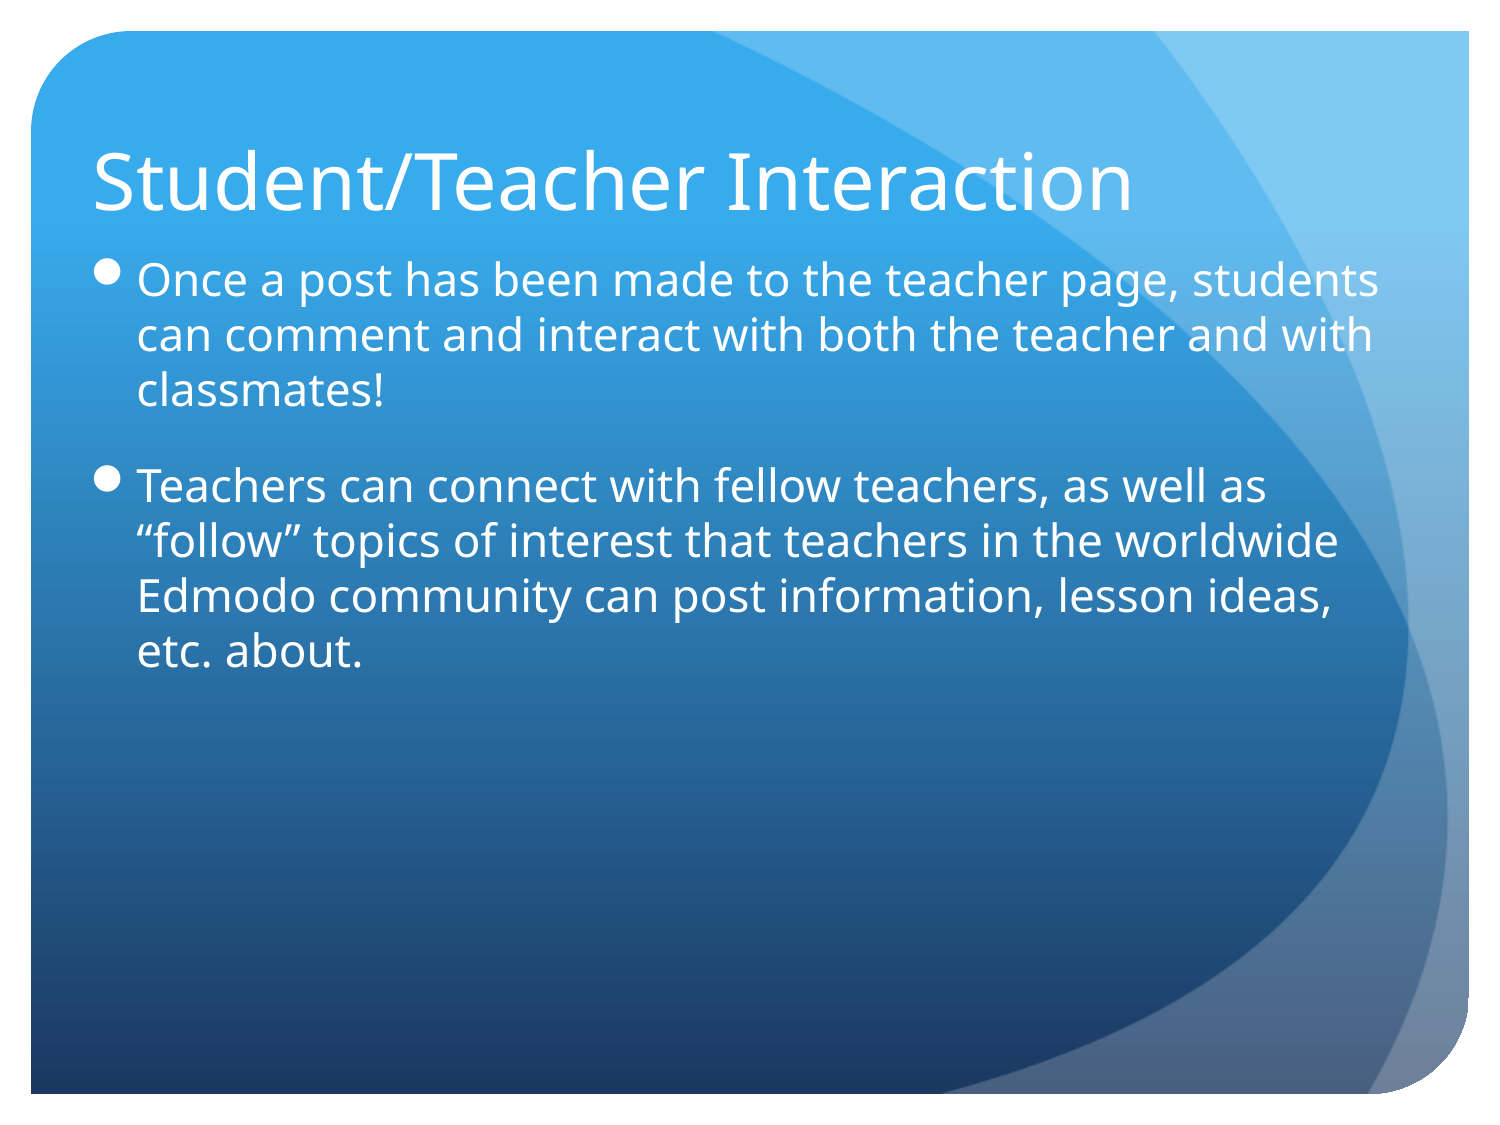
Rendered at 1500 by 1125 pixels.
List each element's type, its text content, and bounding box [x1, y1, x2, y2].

picture [24, 30, 1473, 1094]
list Once a post has been made to the teacher page, students can comment and interact with both the teacher and with classmates! Teachers can connect with fellow teachers, as well as “follow” topics of interest that teachers in the worldwide Edmodo community can post information, lesson ideas, etc. about. [75, 243, 1425, 986]
title Student/Teacher Interaction [77, 62, 1322, 234]
